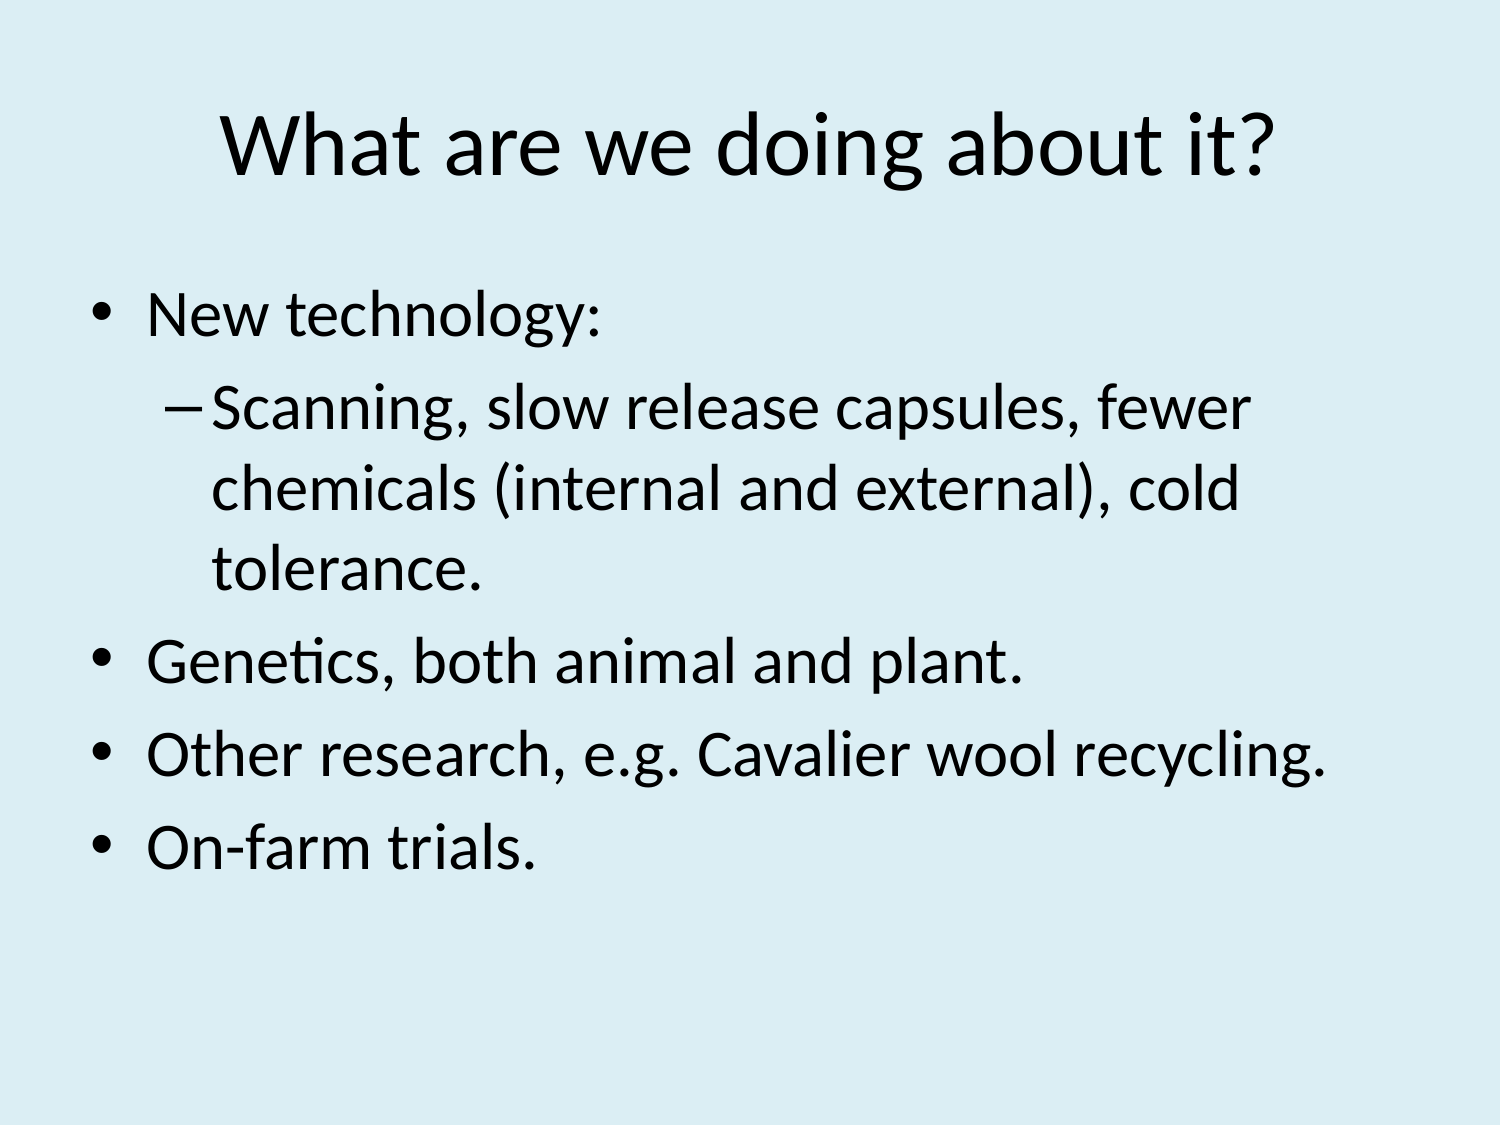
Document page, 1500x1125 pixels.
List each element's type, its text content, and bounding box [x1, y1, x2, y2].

list New technology: Scanning, slow release capsules, fewer chemicals (internal and external), cold tolerance. Genetics, both animal and plant. Other research, e.g. Cavalier wool recycling. On-farm trials. [75, 262, 1425, 1005]
title What are we doing about it? [75, 45, 1425, 233]
